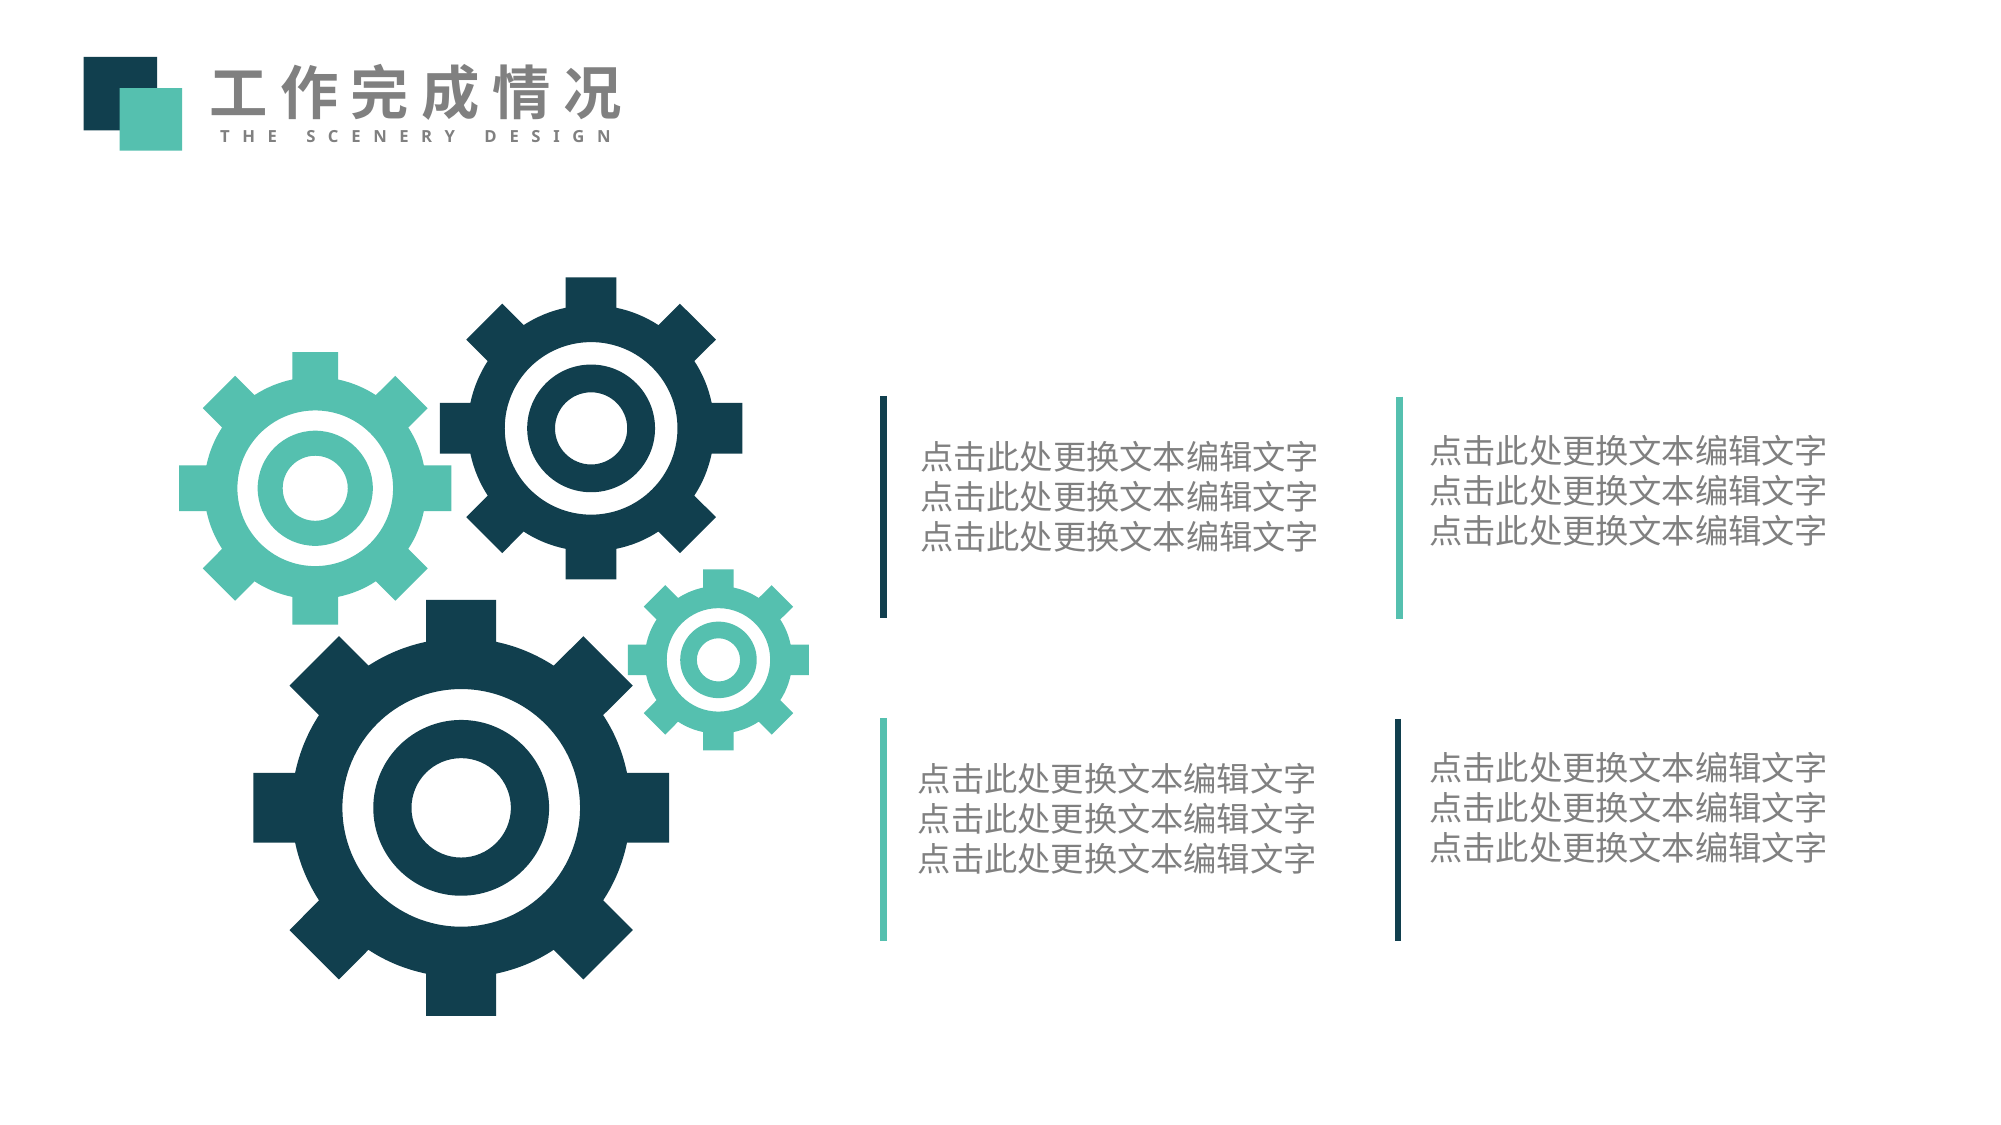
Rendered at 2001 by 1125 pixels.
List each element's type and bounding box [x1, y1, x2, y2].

text_box [627, 569, 809, 751]
text_box [883, 395, 1490, 941]
text_box [83, 48, 646, 155]
text_box [179, 352, 452, 625]
text_box [253, 599, 670, 1016]
text_box [1398, 396, 2000, 942]
text_box [439, 277, 743, 580]
